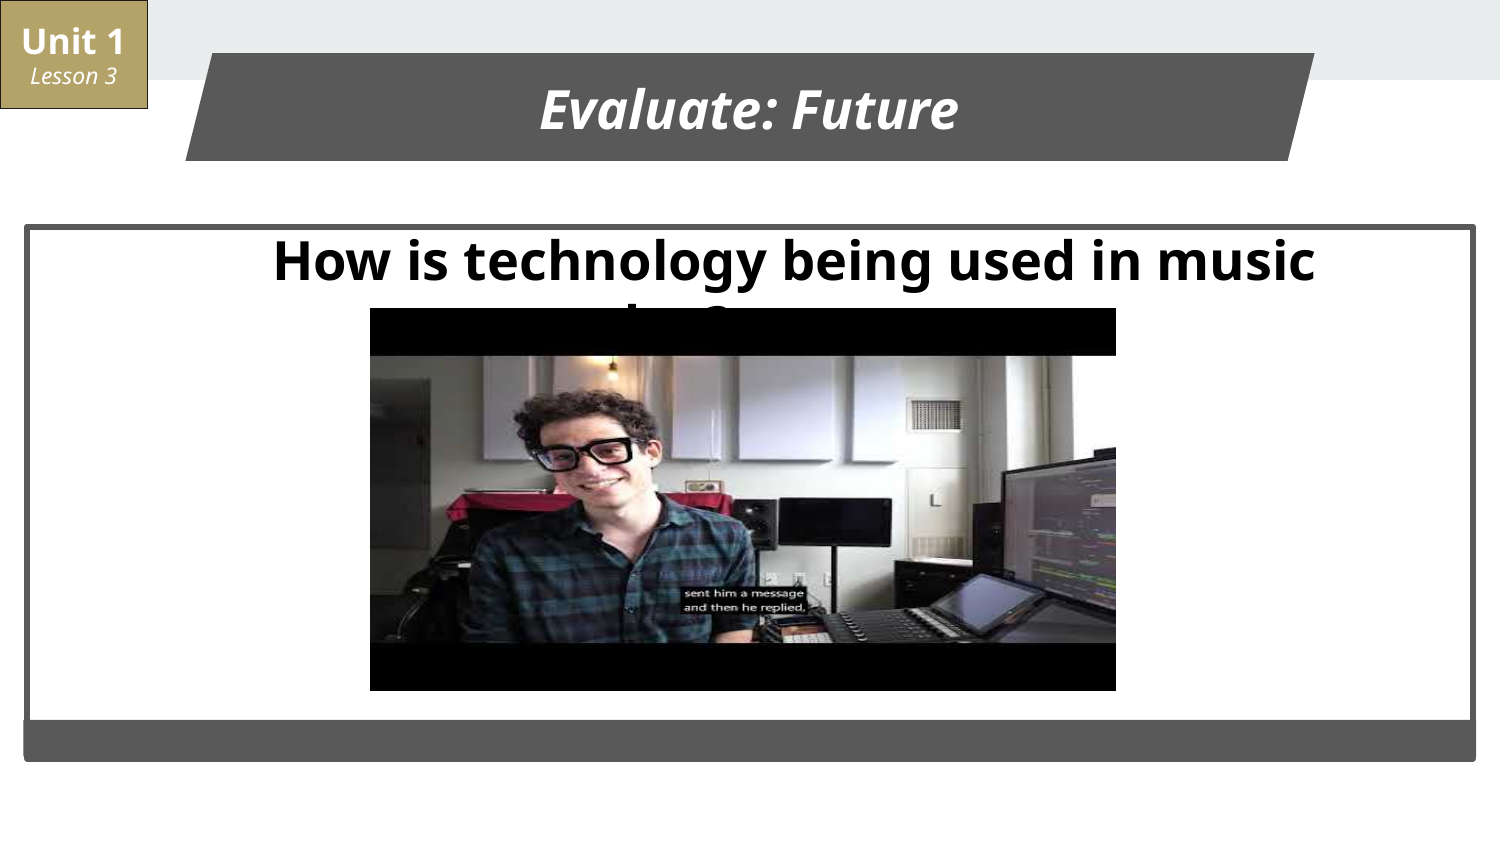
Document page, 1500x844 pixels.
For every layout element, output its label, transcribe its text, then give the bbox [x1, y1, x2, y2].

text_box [369, 307, 1117, 692]
title Evaluate: Future [221, 60, 1279, 155]
text_box [185, 53, 1315, 161]
picture [29, 229, 1471, 756]
text_box How is technology being used in music today? [0, 219, 1389, 515]
text_box Unit 1 Lesson 3 [0, 0, 148, 109]
